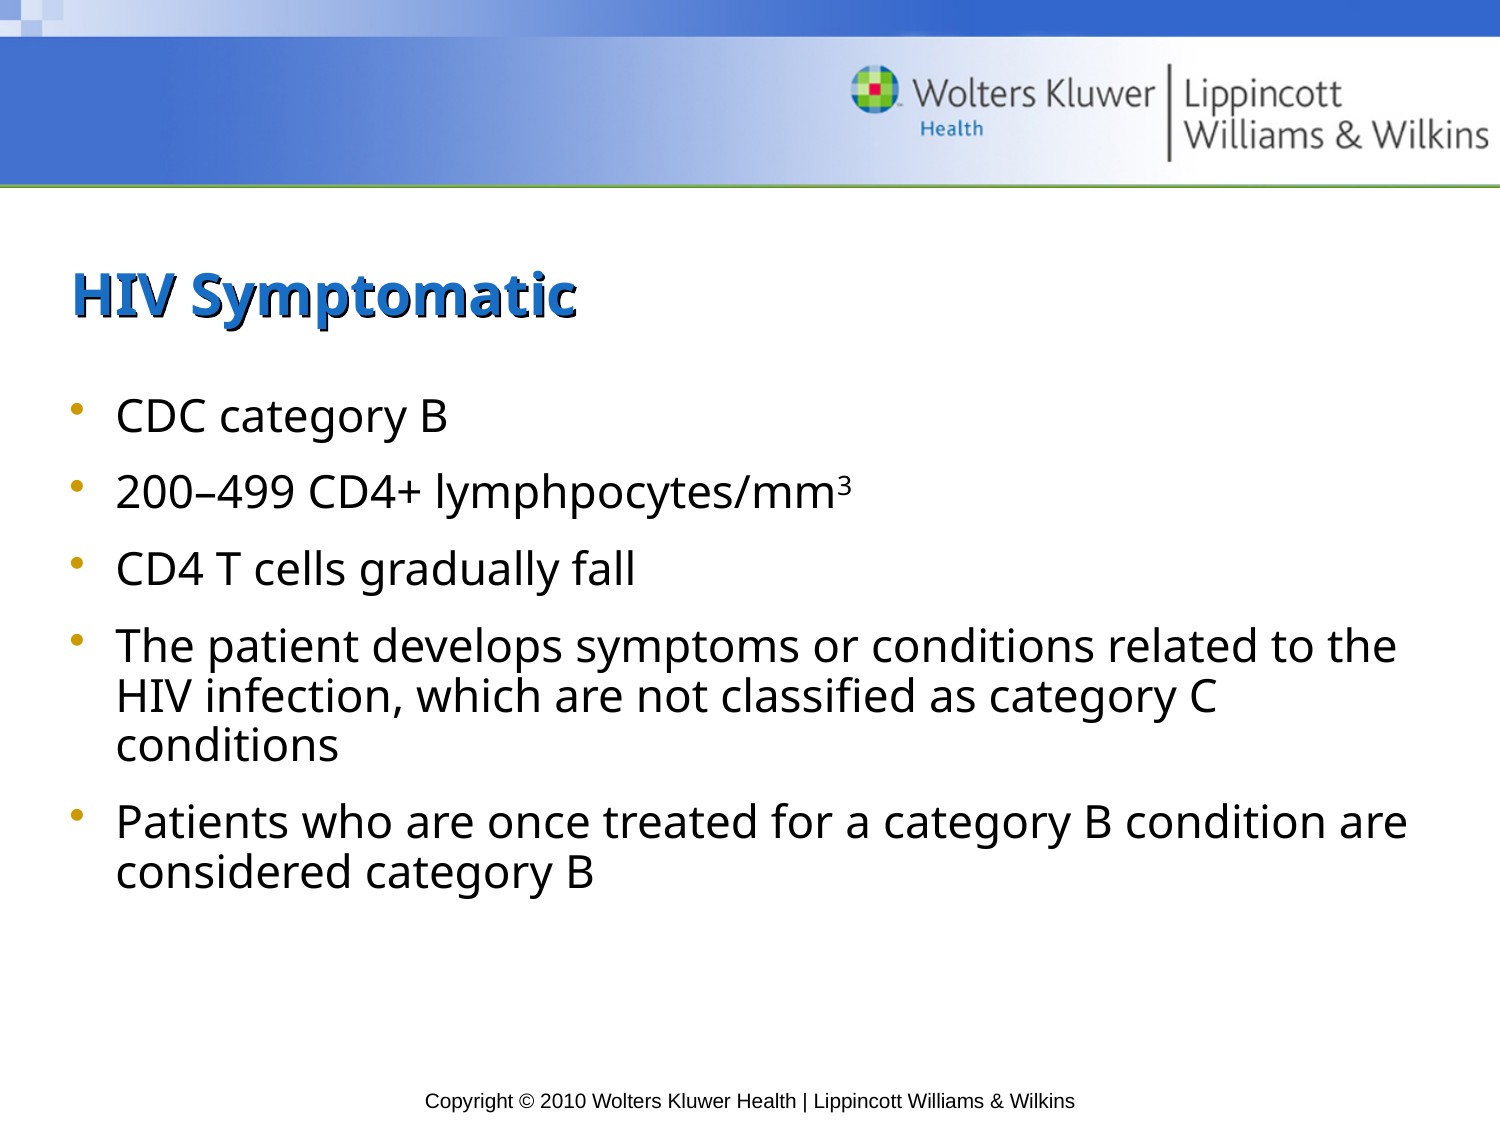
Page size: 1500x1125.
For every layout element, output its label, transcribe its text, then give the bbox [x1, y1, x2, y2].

list CDC category B 200–499 CD4+ lymphpocytes/mm3 CD4 T cells gradually fall The patient develops symptoms or conditions related to the HIV infection, which are not classified as category C conditions Patients who are once treated for a category B condition are considered category B [53, 384, 1468, 1088]
title HIV Symptomatic [70, 264, 1470, 329]
picture [0, 0, 1500, 188]
